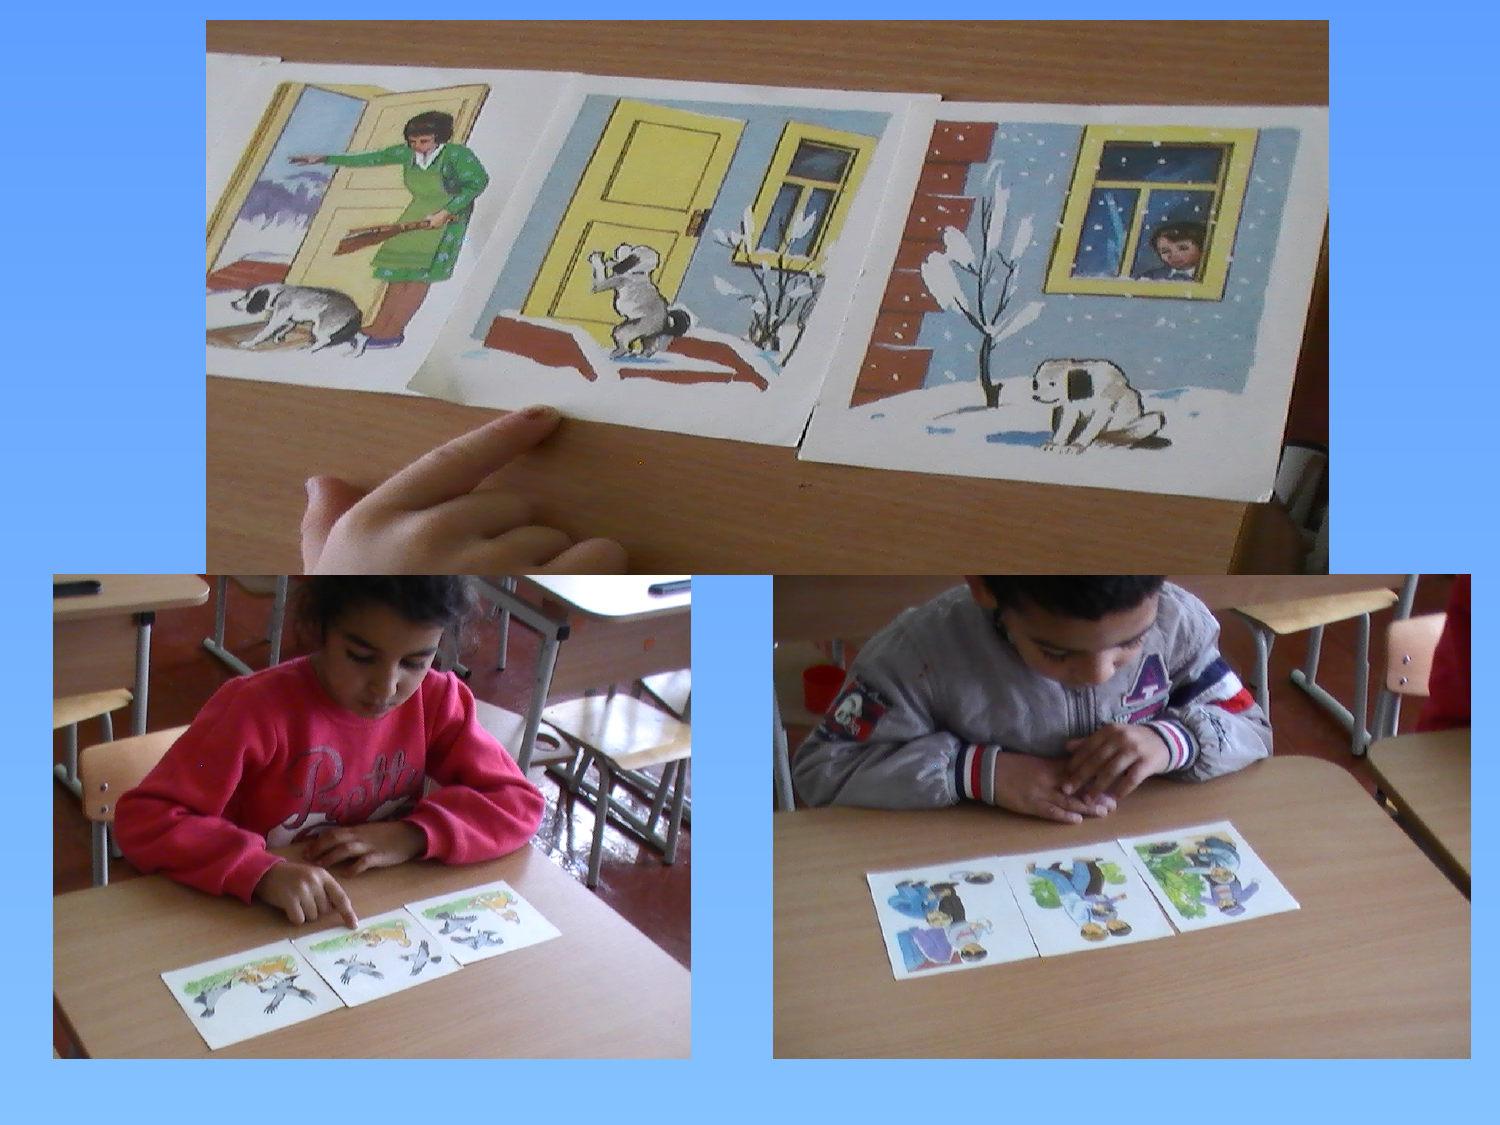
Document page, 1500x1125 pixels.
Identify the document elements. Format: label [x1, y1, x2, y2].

picture [52, 19, 1471, 1059]
